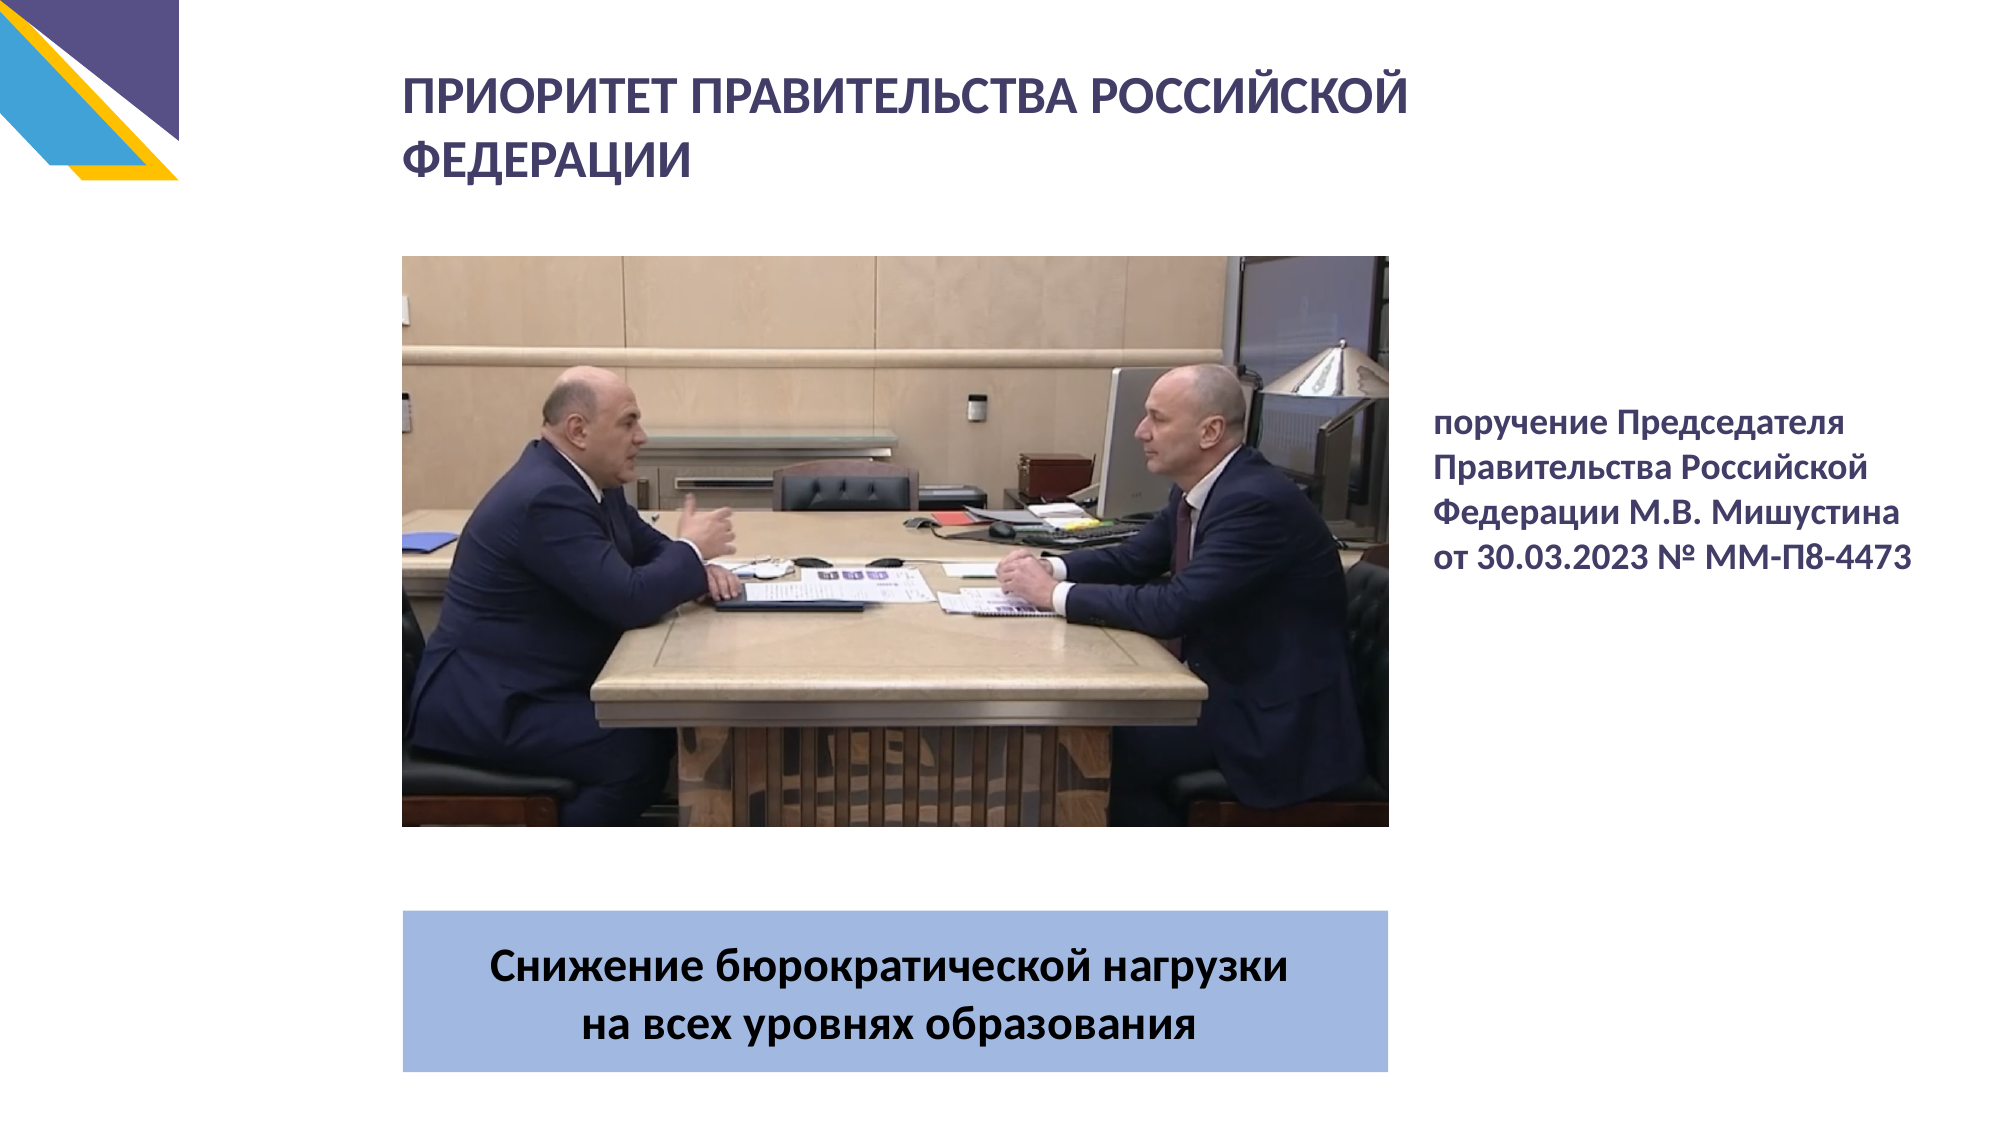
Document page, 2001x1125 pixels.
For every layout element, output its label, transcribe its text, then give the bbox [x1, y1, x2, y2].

text_box Снижение бюрократической нагрузки на всех уровнях образования [402, 910, 1389, 1073]
text_box поручение Председателя Правительства Российской Федерации М.В. Мишустина от 30.03.2023 № ММ-П8-4473 [1418, 389, 1980, 585]
picture [402, 256, 1389, 827]
text_box ПРИОРИТЕТ ПРАВИТЕЛЬСТВА РОССИЙСКОЙ ФЕДЕРАЦИИ [402, 52, 1598, 197]
